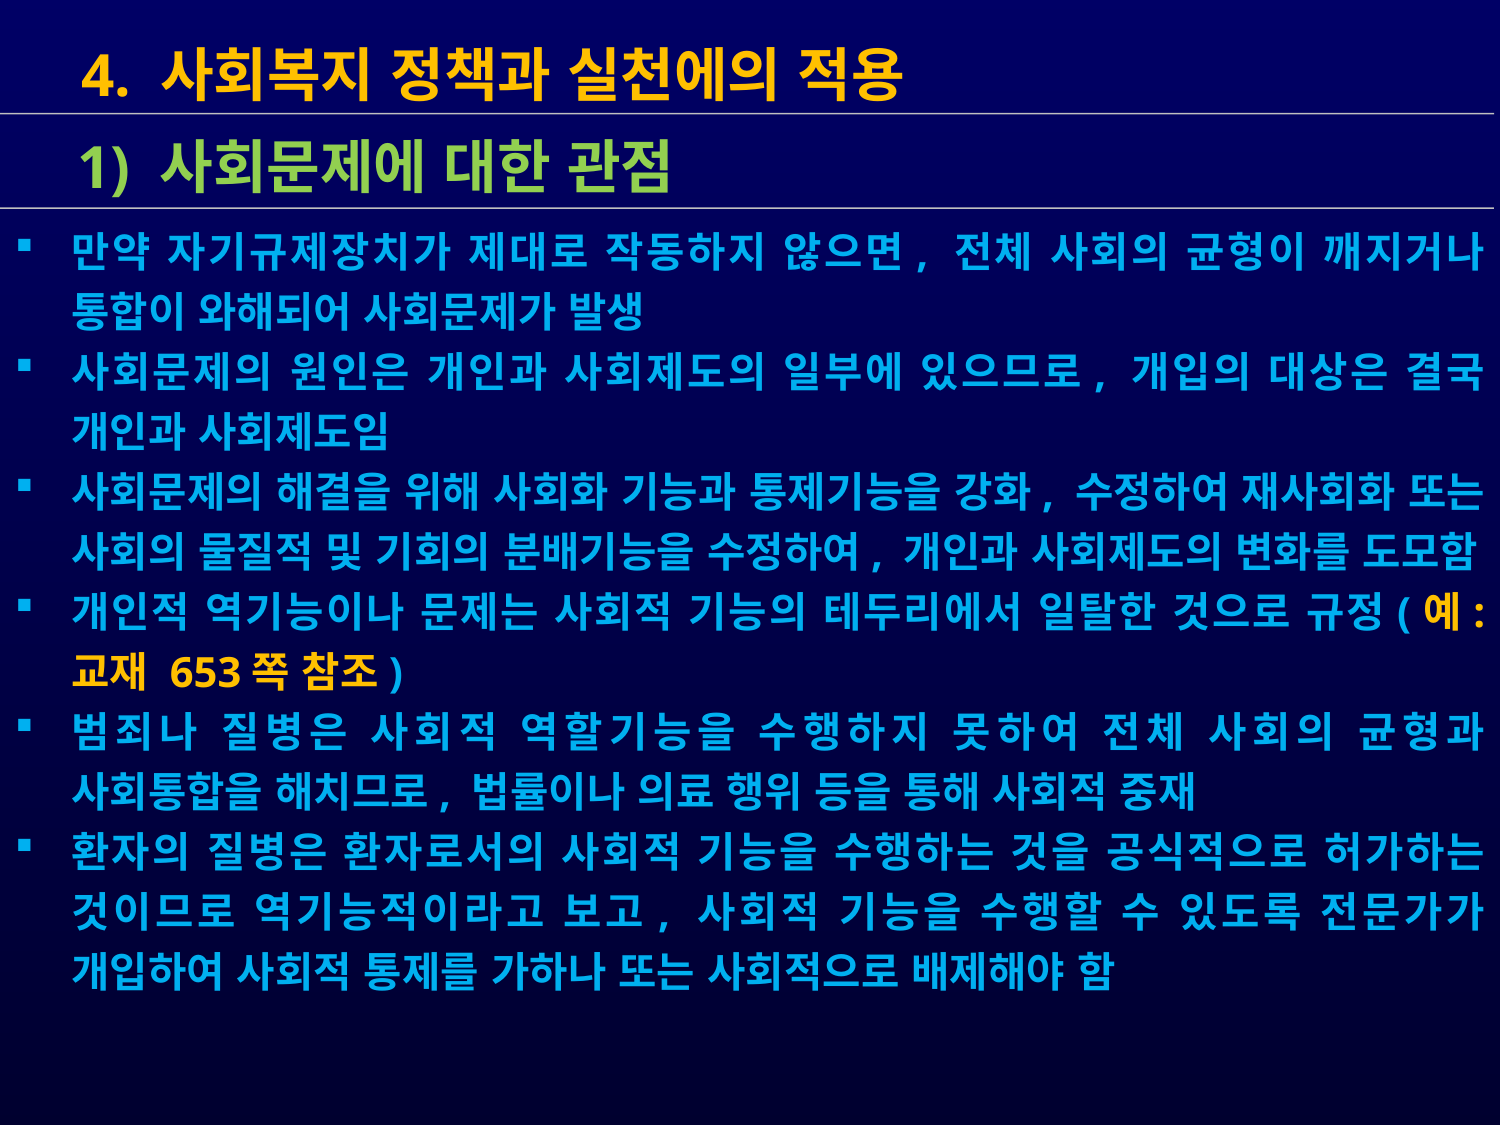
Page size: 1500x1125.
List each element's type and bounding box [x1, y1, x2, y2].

text_box [0, 30, 1500, 1125]
